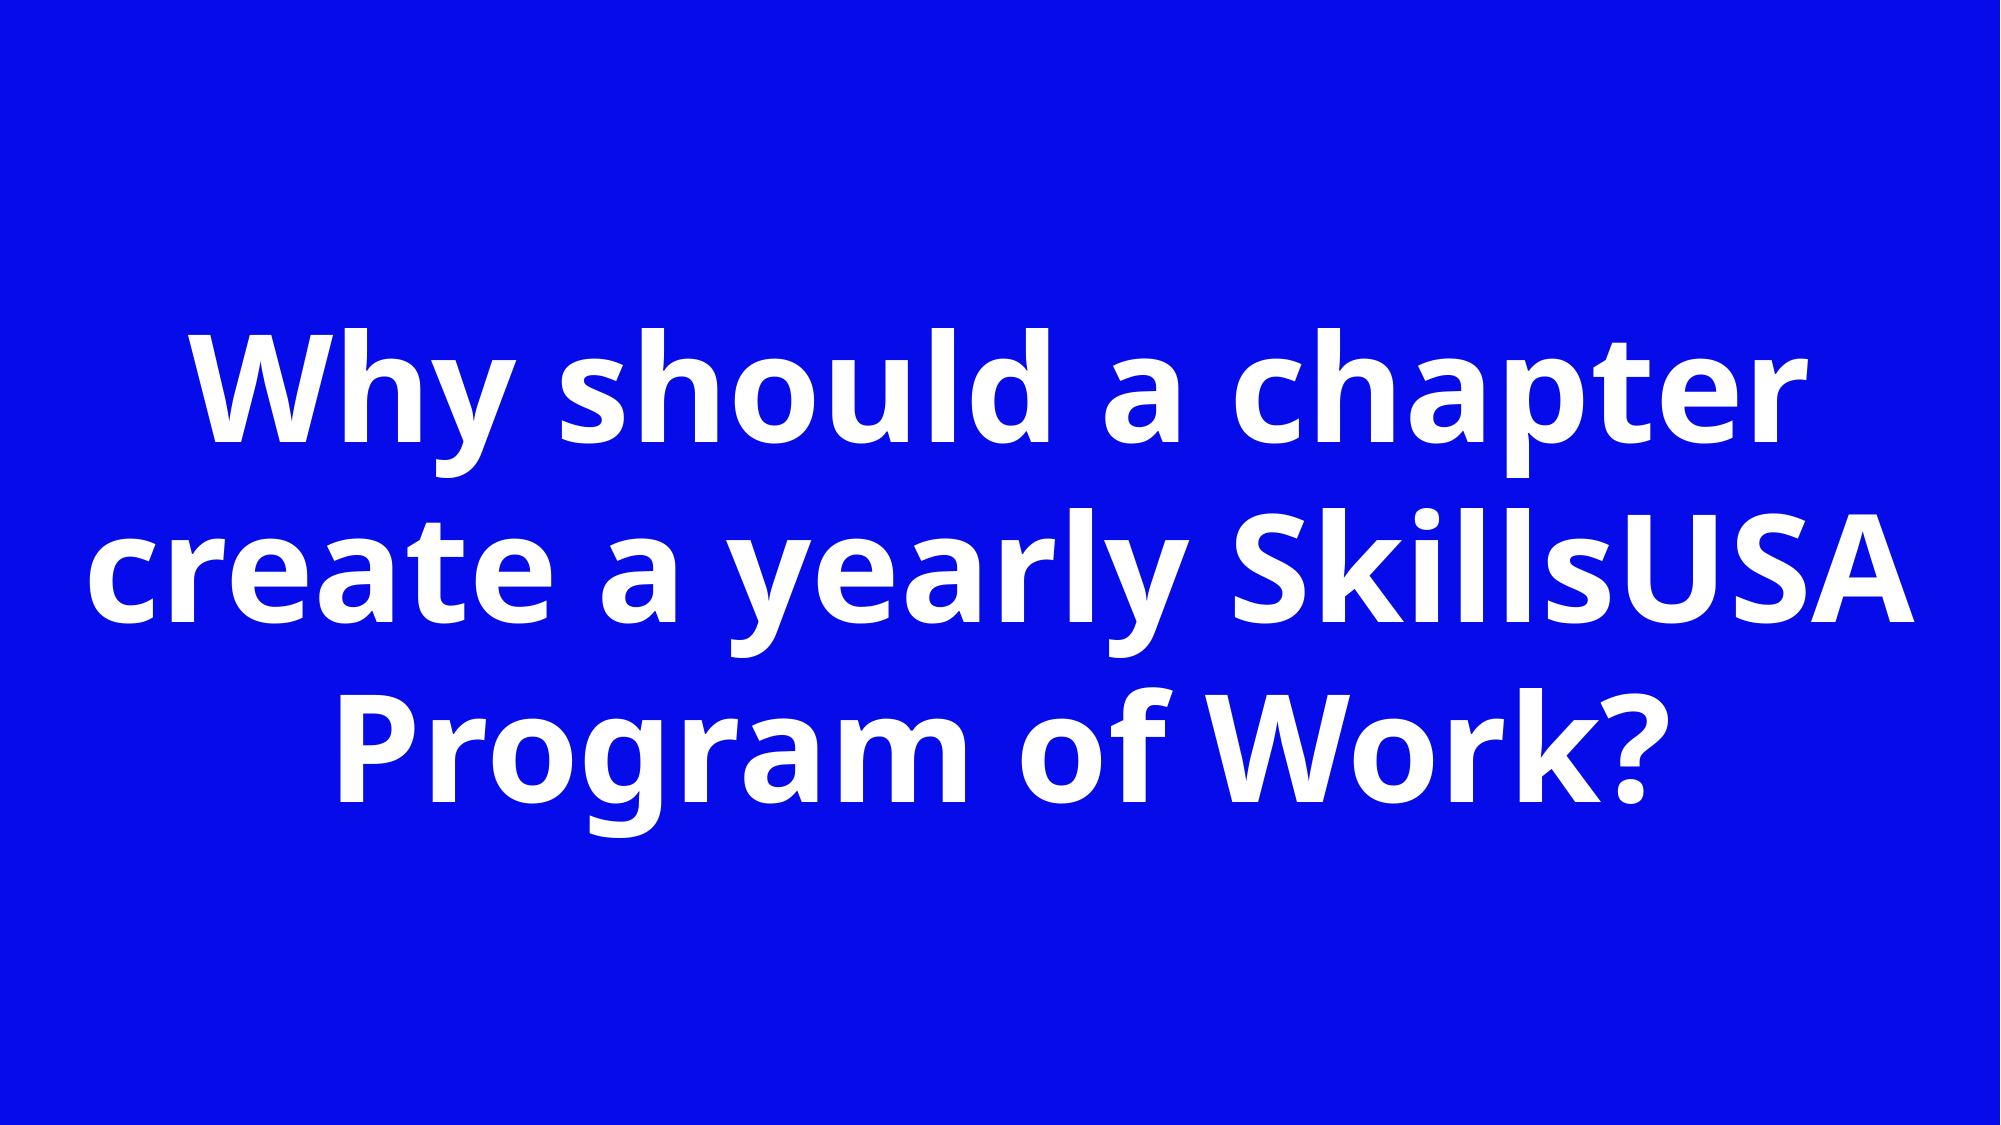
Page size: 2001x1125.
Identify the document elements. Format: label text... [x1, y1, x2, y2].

text_box Why should a chapter create a yearly SkillsUSA Program of Work? [0, 0, 2000, 1125]
